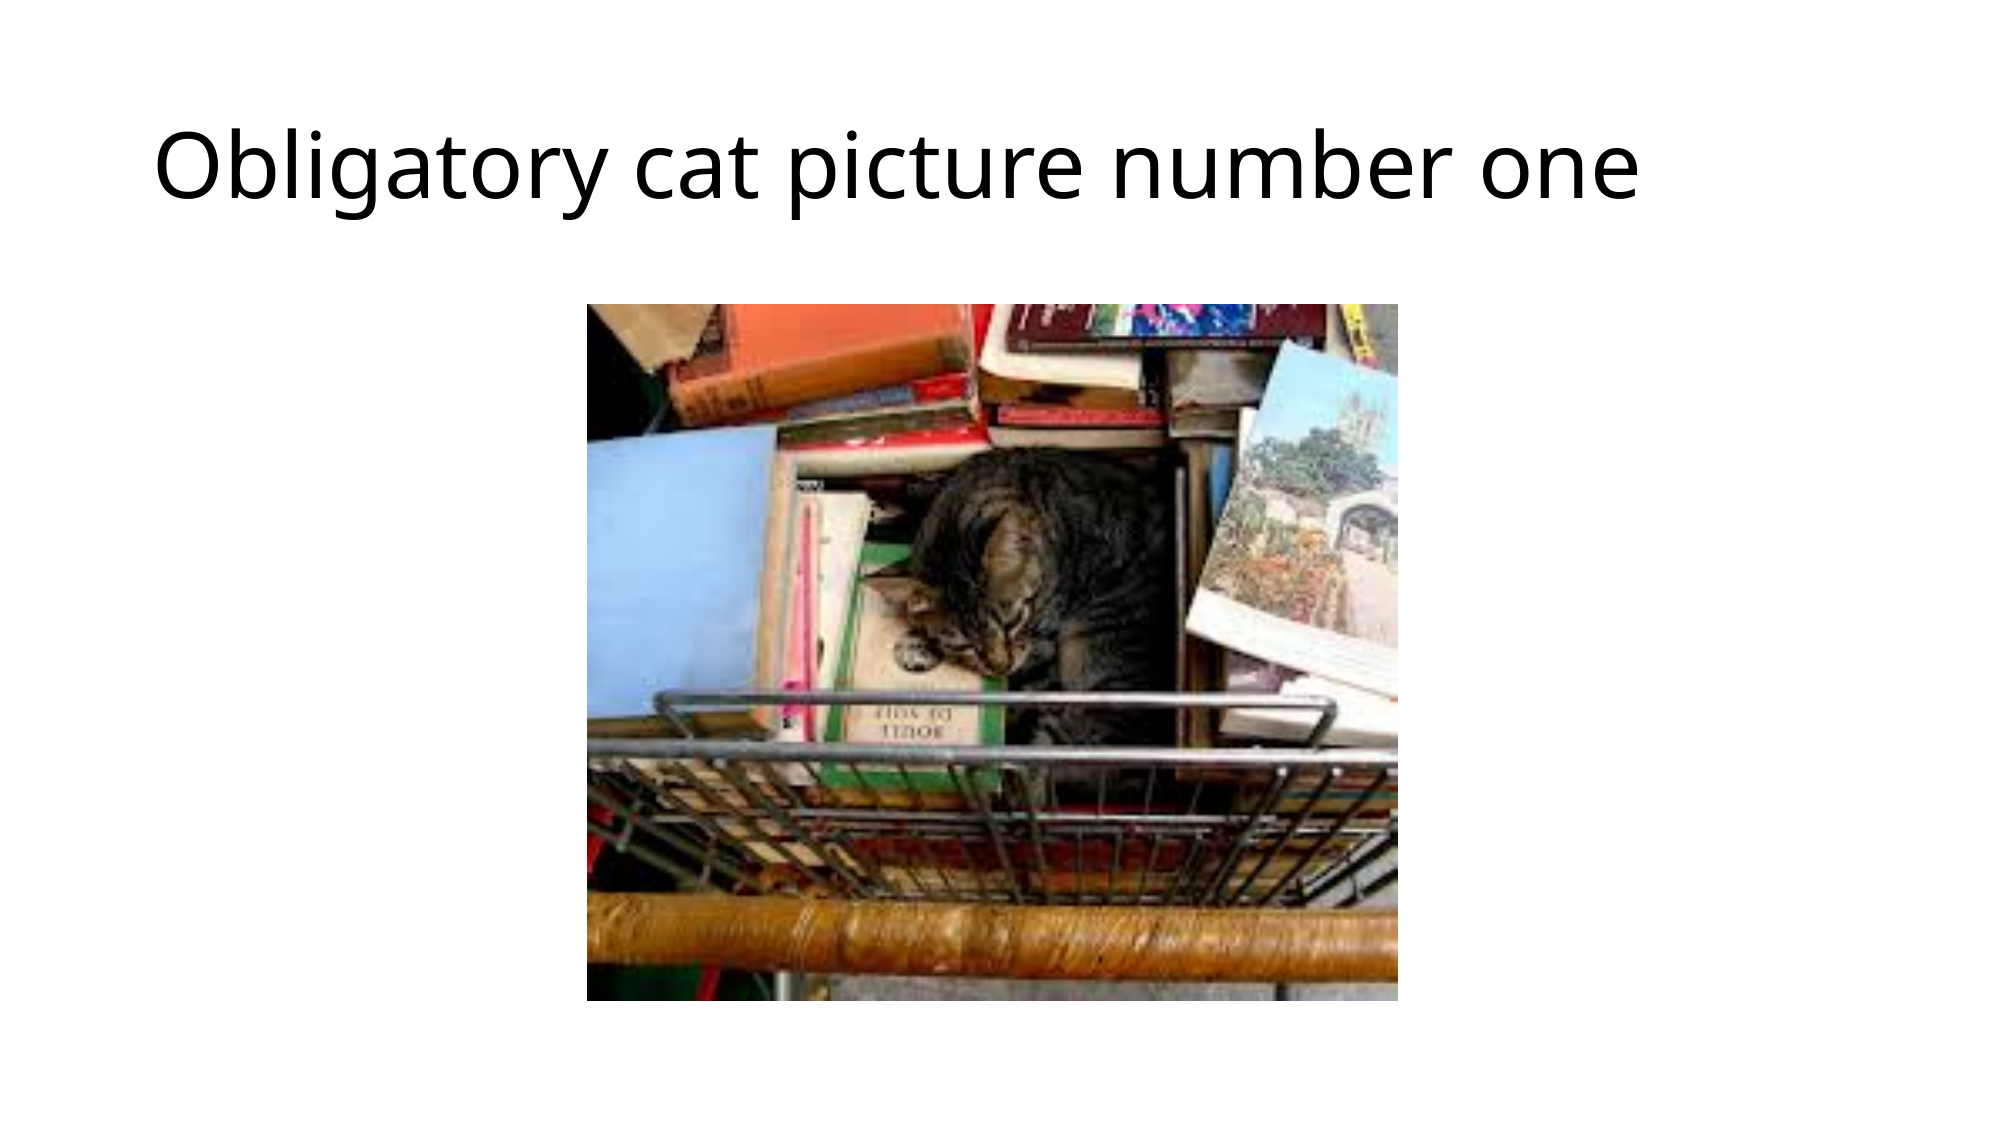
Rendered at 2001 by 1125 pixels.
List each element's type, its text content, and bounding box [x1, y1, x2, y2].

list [340, 304, 1646, 1001]
title Obligatory cat picture number one [137, 59, 1863, 278]
